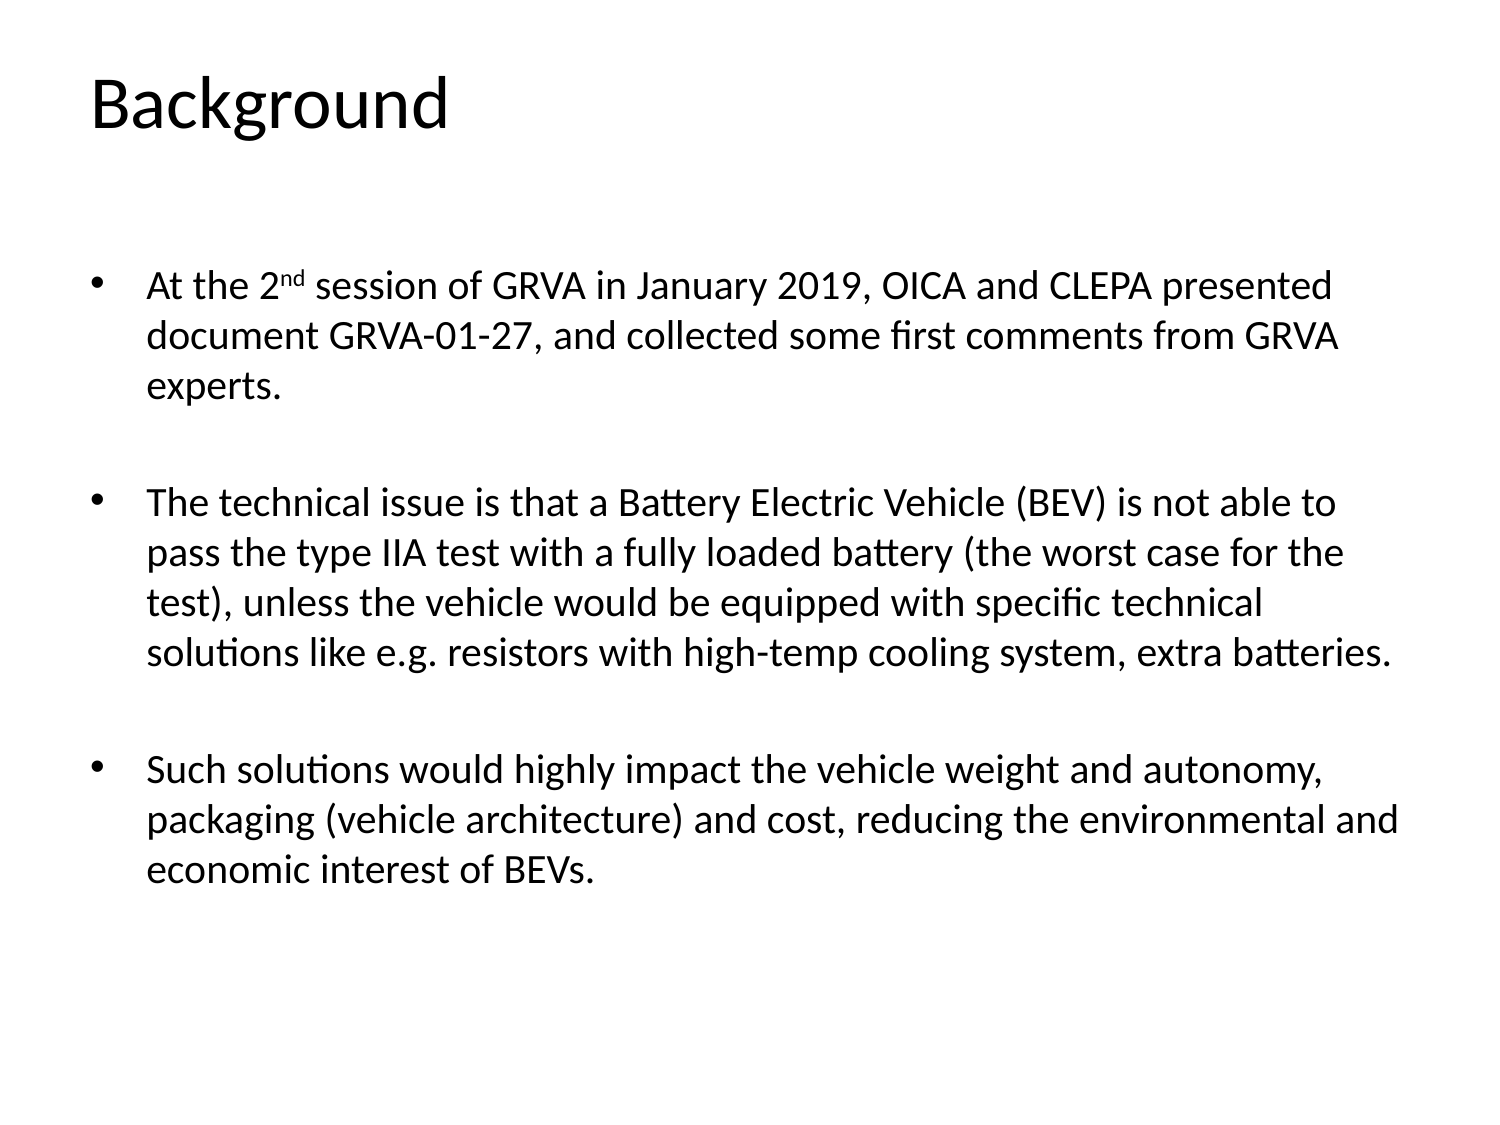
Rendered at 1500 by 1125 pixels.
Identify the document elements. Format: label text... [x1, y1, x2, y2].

list At the 2nd session of GRVA in January 2019, OICA and CLEPA presented document GRVA-01-27, and collected some first comments from GRVA experts. The technical issue is that a Battery Electric Vehicle (BEV) is not able to pass the type IIA test with a fully loaded battery (the worst case for the test), unless the vehicle would be equipped with specific technical solutions like e.g. resistors with high-temp cooling system, extra batteries. Such solutions would highly impact the vehicle weight and autonomy, packaging (vehicle architecture) and cost, reducing the environmental and economic interest of BEVs. [75, 249, 1425, 1063]
title Background [75, 4, 1425, 192]
